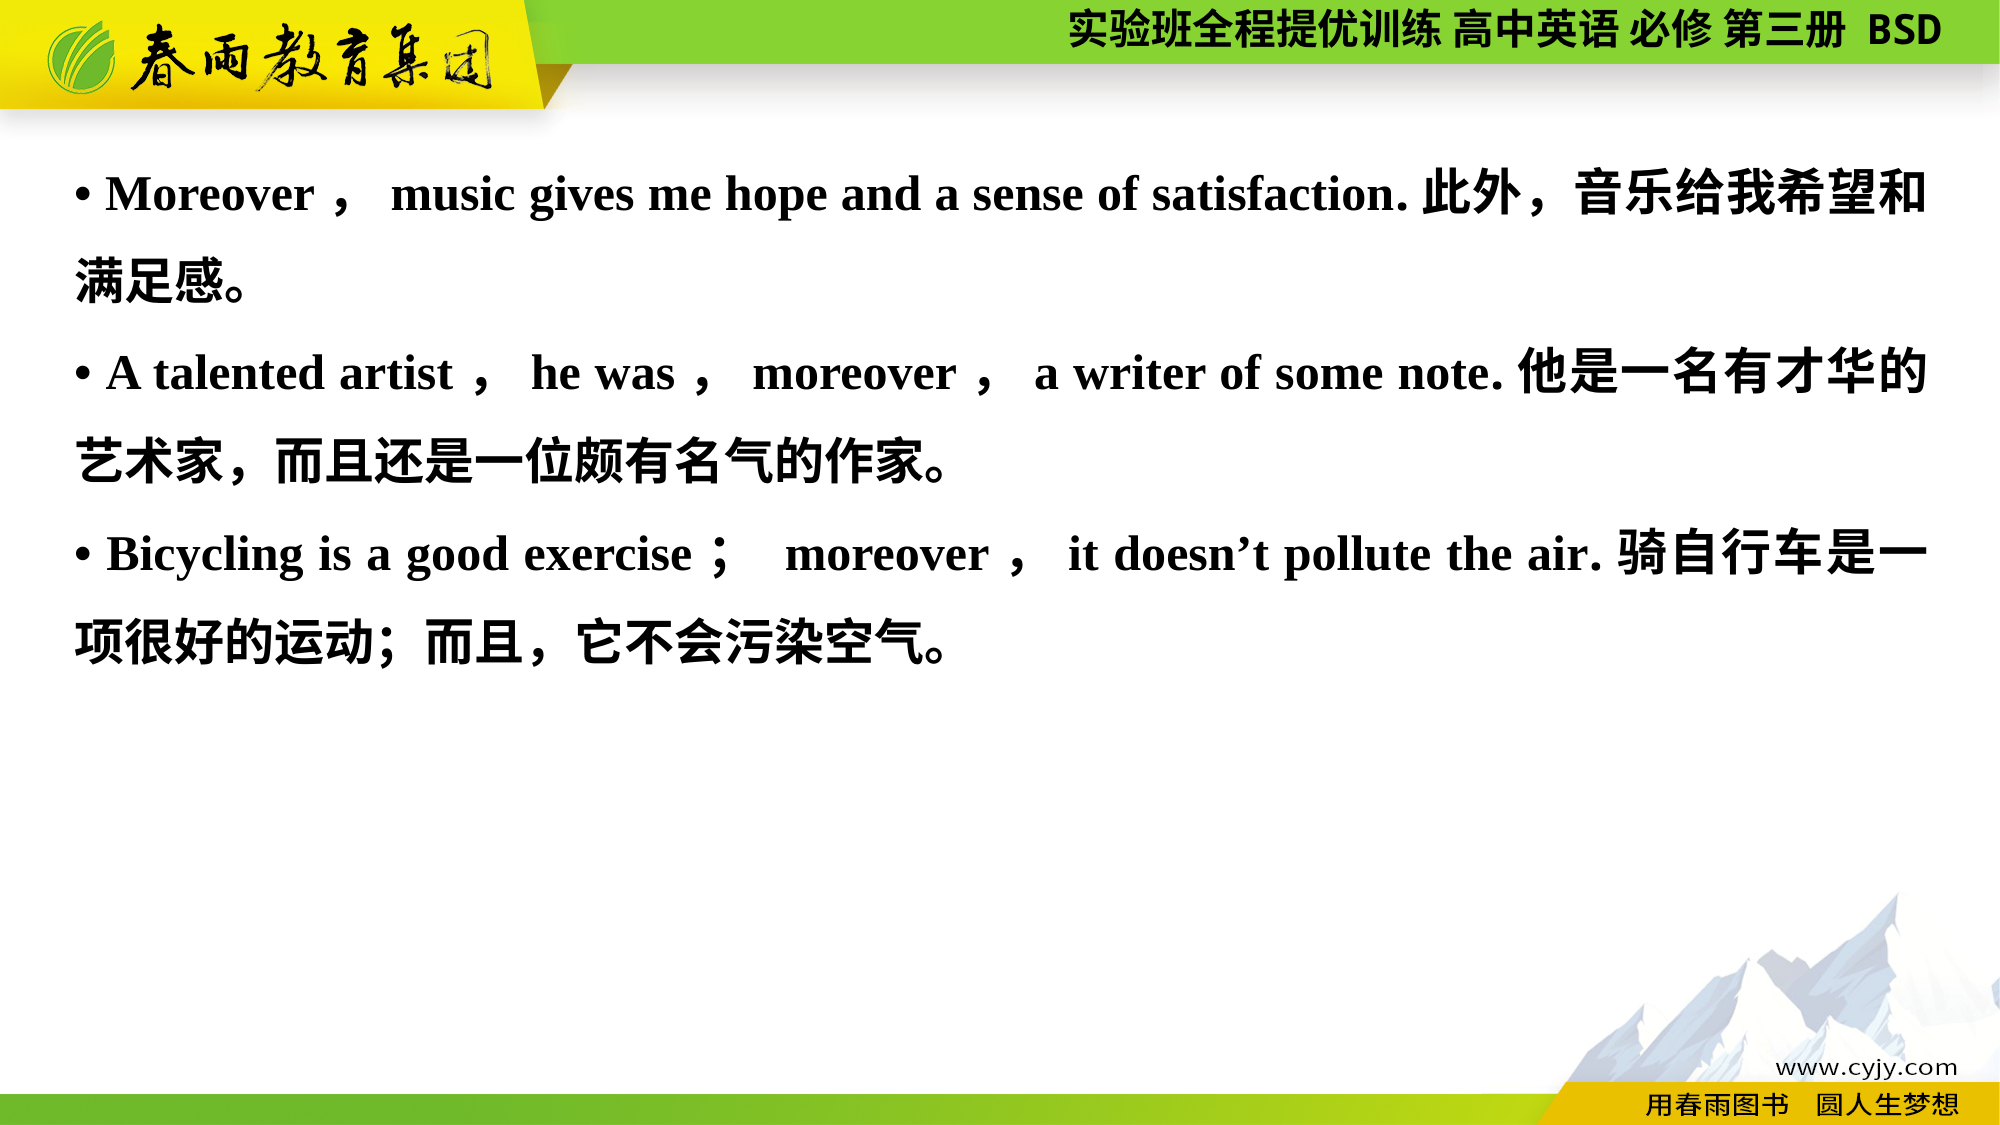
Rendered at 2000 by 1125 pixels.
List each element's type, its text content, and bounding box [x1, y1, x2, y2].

picture [0, 0, 2000, 1125]
list • Moreover，music gives me hope and a sense of satisfaction.此外，音乐给我希望和满足感。 • A talented artist，he was，moreover，a writer of some note.他是一名有才华的艺术家，而且还是一位颇有名气的作家。 • Bicycling is a good exercise； moreover，it doesn’t pollute the air.骑自行车是一项很好的运动；而且，它不会污染空气。 [59, 122, 1944, 672]
